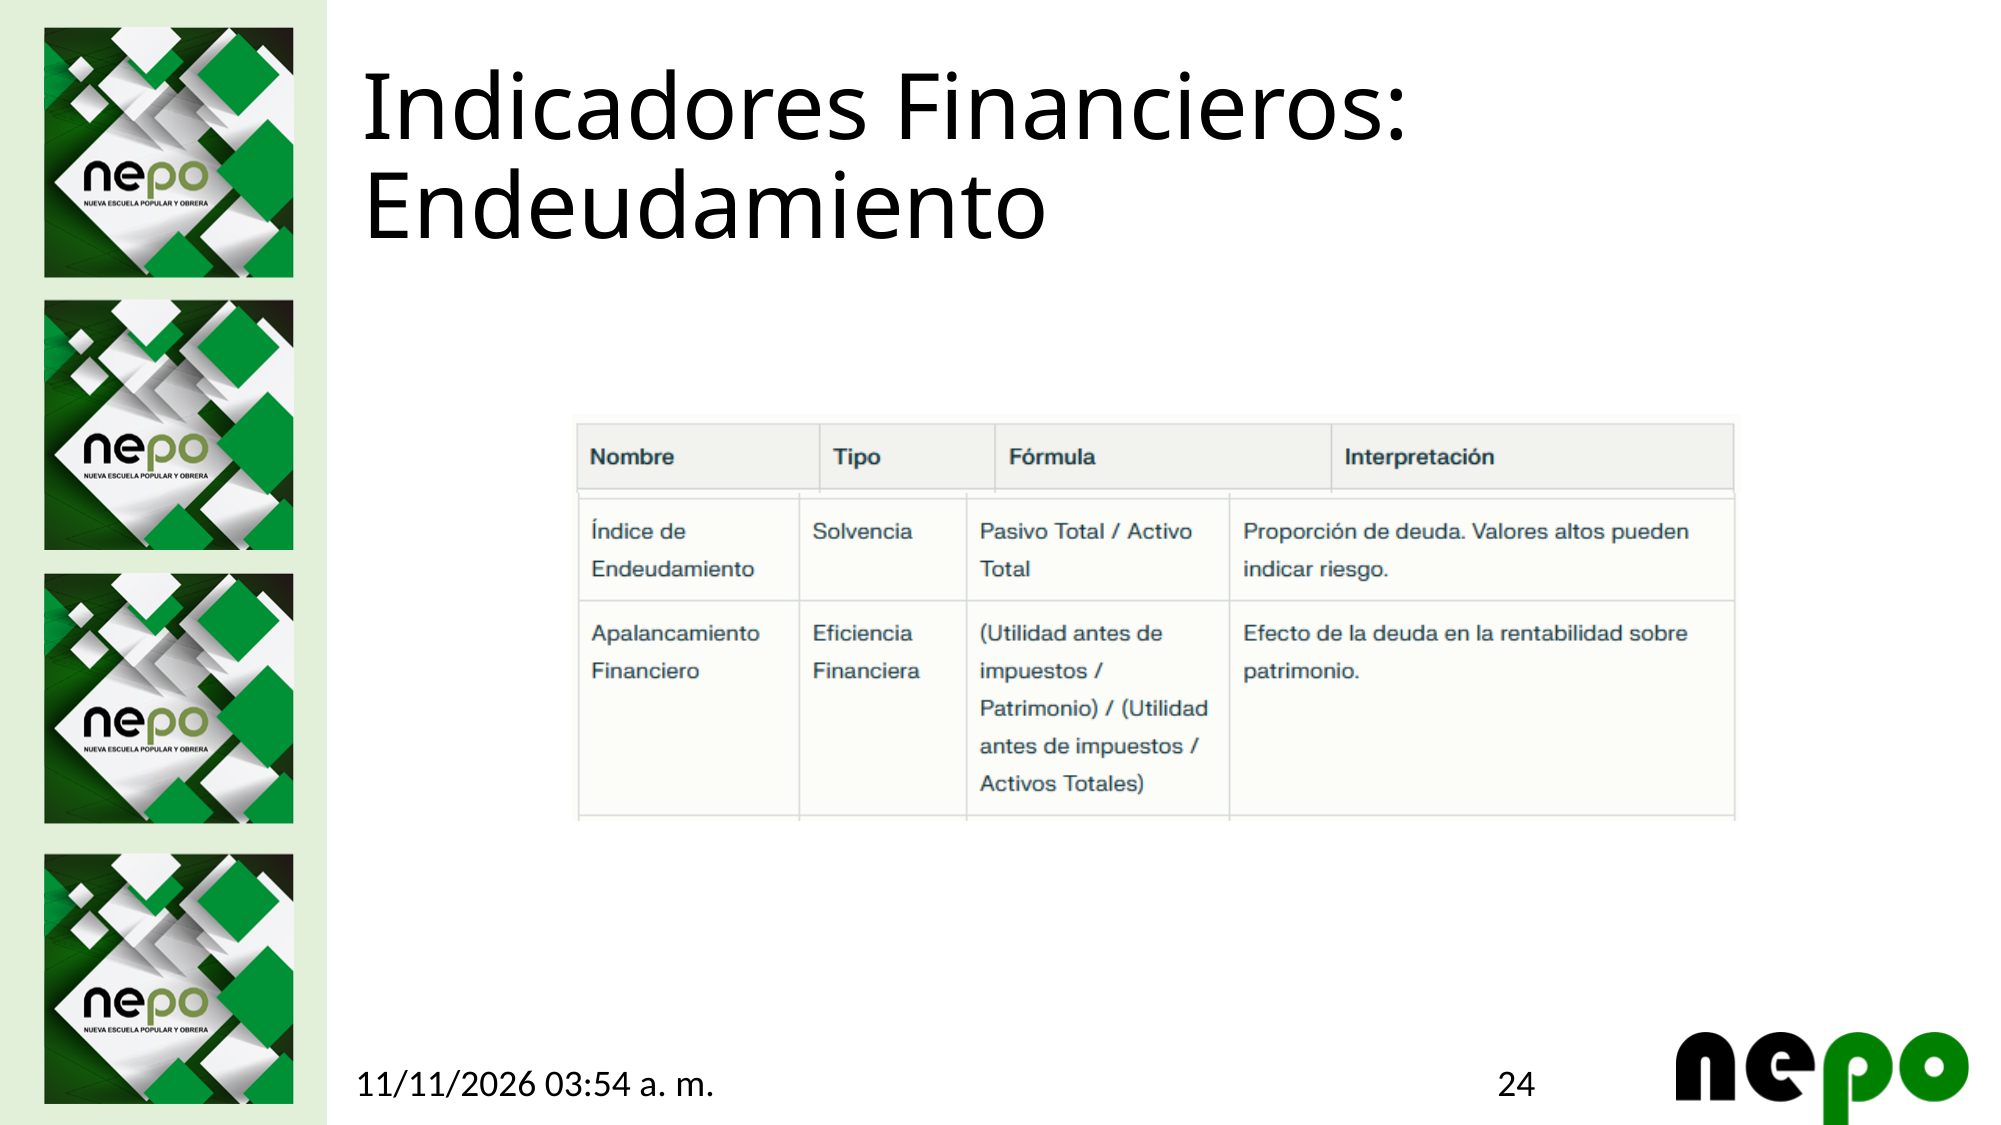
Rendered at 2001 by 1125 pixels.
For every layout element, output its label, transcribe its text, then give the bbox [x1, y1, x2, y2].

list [572, 493, 1739, 821]
picture [1676, 1032, 1969, 1125]
title Indicadores Financieros: Endeudamiento [347, 52, 1964, 184]
picture [572, 414, 1741, 493]
slide_number 24 [1482, 1051, 1675, 1111]
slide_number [340, 1051, 791, 1111]
picture [0, 0, 327, 1125]
